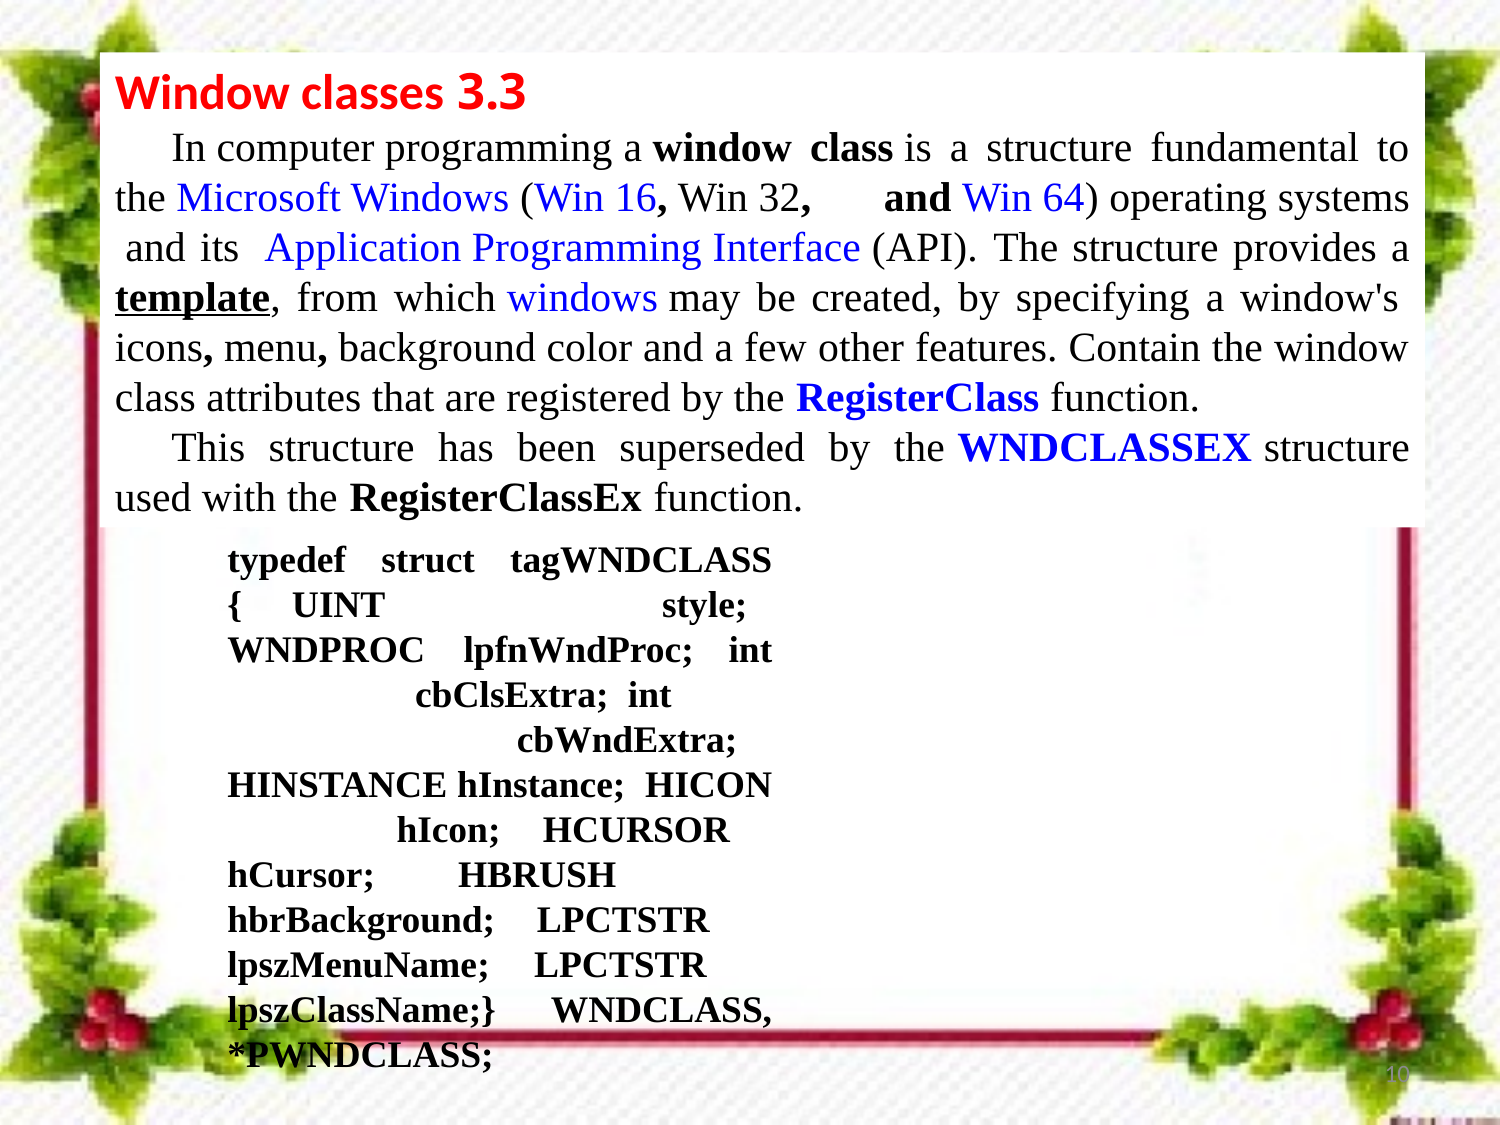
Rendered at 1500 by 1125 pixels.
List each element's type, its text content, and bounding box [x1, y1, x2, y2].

text_box typedef struct tagWNDCLASS { UINT style; WNDPROC lpfnWndProc; int cbClsExtra; int cbWndExtra; HINSTANCE hInstance; HICON hIcon; HCURSOR hCursor; HBRUSH hbrBackground; LPCTSTR lpszMenuName; LPCTSTR lpszClassName;} WNDCLASS, *PWNDCLASS; [212, 527, 788, 1076]
picture [0, 0, 1500, 1125]
text_box 3.3 Window classes In computer programming a window class is a structure fundamental to the Microsoft Windows (Win 16, Win 32, and Win 64) operating systems and its Application Programming Interface (API). The structure provides a template, from which windows may be created, by specifying a window's icons, menu, background color and a few other features. Contain the window class attributes that are registered by the RegisterClass function. This structure has been superseded by the WNDCLASSEX structure used with the RegisterClassEx function. [99, 52, 1425, 528]
slide_number 10 [1074, 1042, 1425, 1103]
